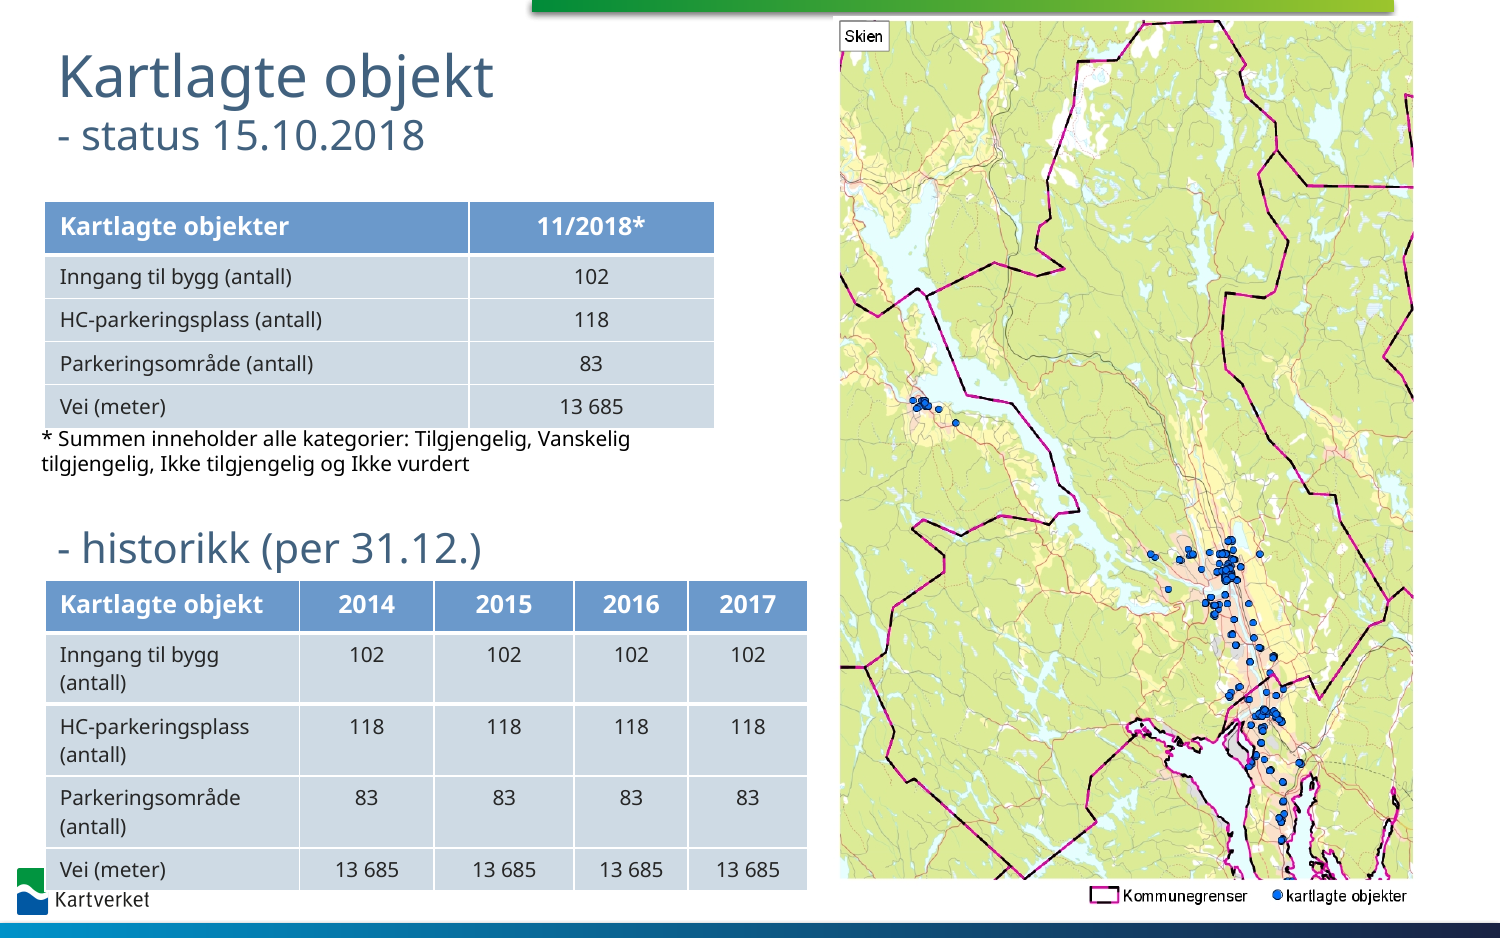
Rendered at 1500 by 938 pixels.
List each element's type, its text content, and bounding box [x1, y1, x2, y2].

table_cell 118 [300, 706, 433, 775]
table_cell 118 [470, 299, 714, 341]
table_header Kartlagte objekt [46, 581, 299, 631]
table_cell 13 685 [300, 849, 433, 890]
table_cell 118 [575, 706, 687, 775]
table_cell HC-parkeringsplass (antall) [45, 299, 468, 341]
table_cell 118 [435, 706, 573, 775]
table_cell 83 [470, 342, 714, 384]
table_cell 102 [435, 635, 573, 702]
table_cell 102 [575, 635, 687, 702]
text_box * Summen inneholder alle kategorier: Tilgjengelig, Vanskelig tilgjengelig, Ikke tilgjengelig og Ikke vurdert [26, 417, 711, 483]
table_cell HC-parkeringsplass (antall) [46, 706, 299, 775]
table_cell 13 685 [689, 849, 807, 890]
table_header 2016 [575, 581, 687, 631]
table_cell 13 685 [470, 385, 714, 428]
table_cell 118 [689, 706, 807, 775]
table_header 2017 [689, 581, 807, 631]
text_box - historikk (per 31.12.) [42, 496, 828, 580]
table_cell 83 [689, 777, 807, 847]
table_cell 83 [300, 777, 433, 847]
table_header 2014 [300, 581, 433, 631]
table_cell Inngang til bygg (antall) [45, 257, 468, 298]
table_cell 102 [689, 635, 807, 702]
table_cell 102 [470, 257, 714, 298]
table_cell Parkeringsområde (antall) [46, 777, 299, 847]
table_cell 83 [575, 777, 687, 847]
text_box Kartlagte objekt - status 15.10.2018 [42, 24, 828, 167]
table_cell 83 [435, 777, 573, 847]
table_cell Parkeringsområde (antall) [45, 342, 468, 384]
table_cell 13 685 [435, 849, 573, 890]
table_header 11/2018* [470, 202, 714, 253]
table_cell Vei (meter) [46, 849, 299, 890]
table_cell Inngang til bygg (antall) [46, 635, 299, 702]
table_cell 102 [300, 635, 433, 702]
table_cell 13 685 [575, 849, 687, 890]
table_cell Vei (meter) [45, 385, 468, 417]
table_header Kartlagte objekter [45, 202, 468, 253]
picture [833, 16, 1419, 913]
table_header 2015 [435, 581, 573, 631]
